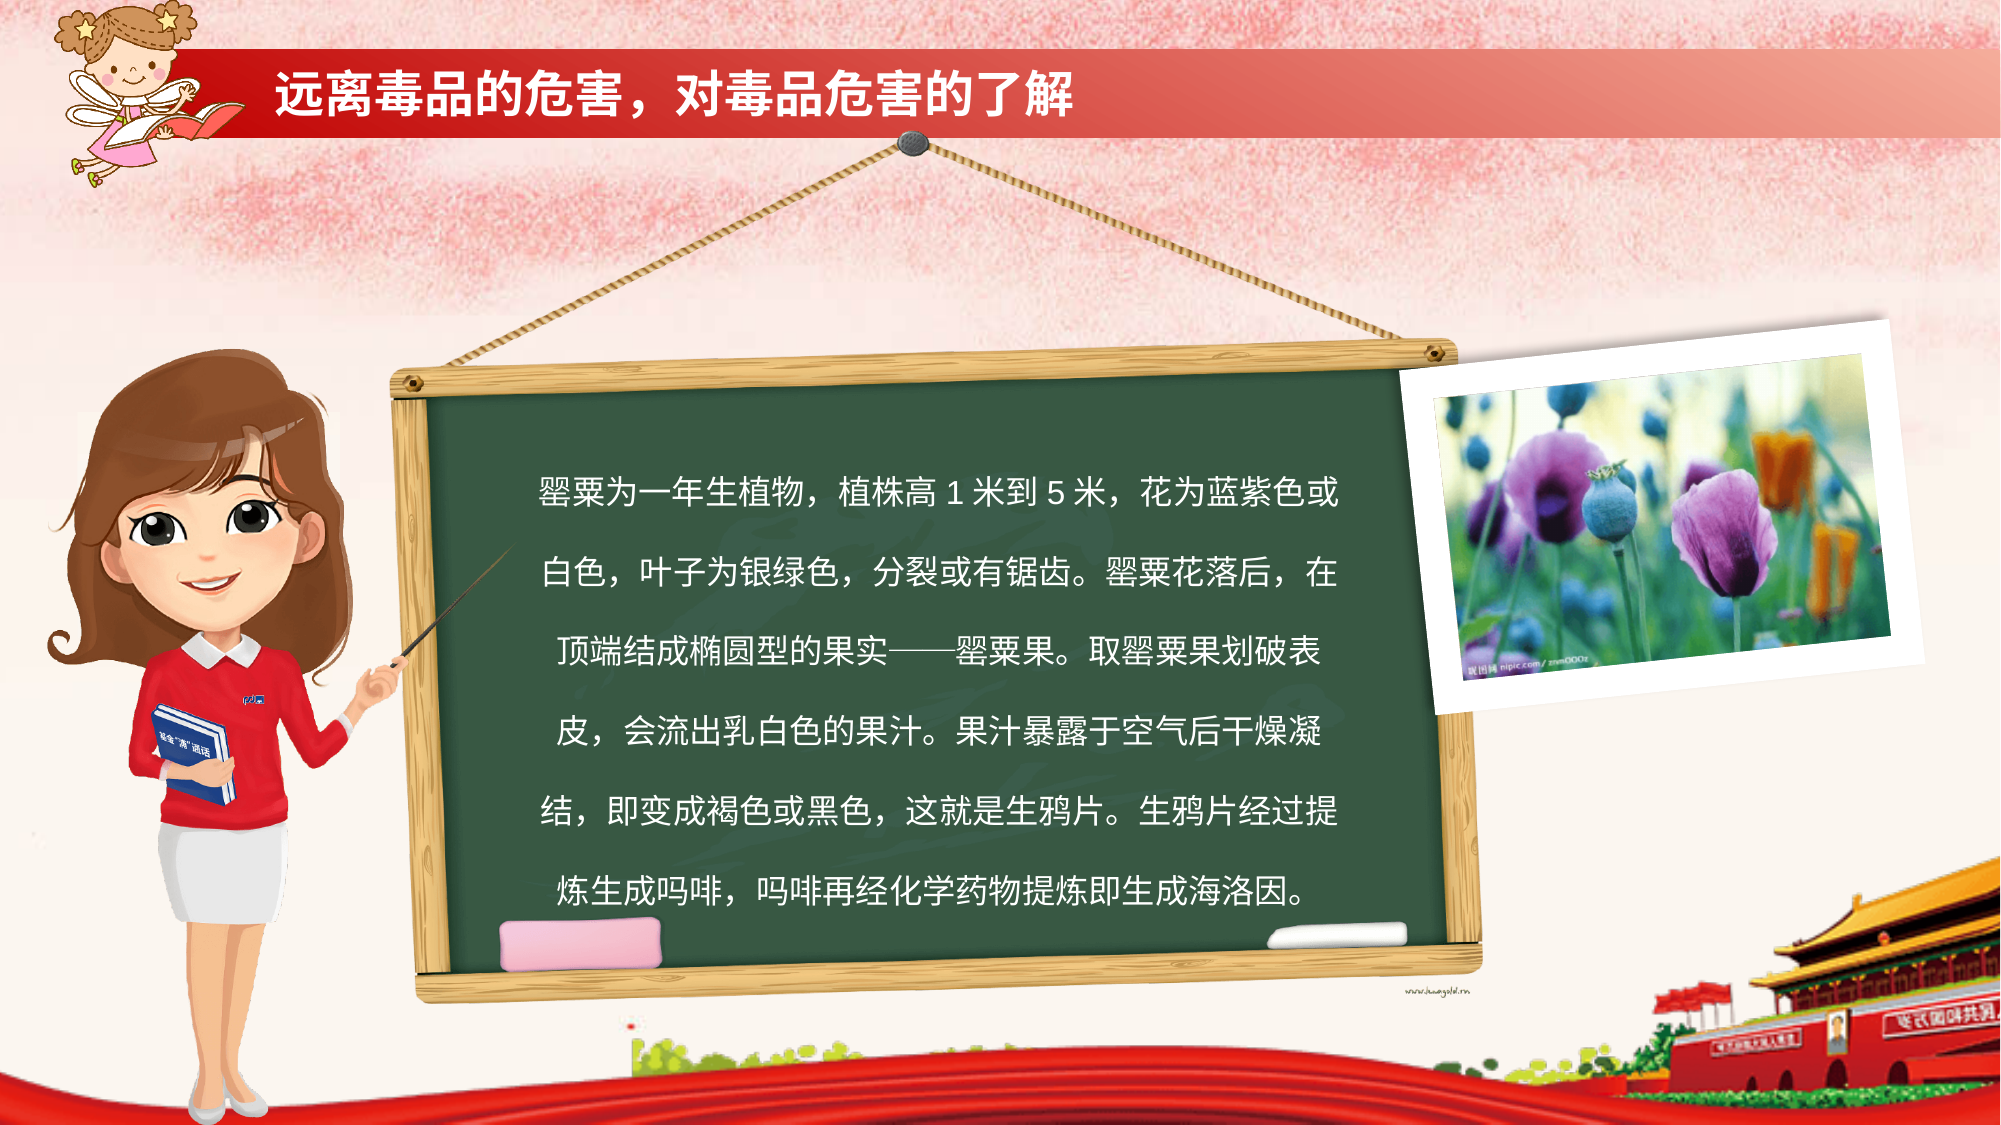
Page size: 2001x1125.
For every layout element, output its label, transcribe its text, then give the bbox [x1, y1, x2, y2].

text_box 远离毒品的危害，对毒品危害的了解 [187, 55, 1161, 130]
picture [0, 0, 2001, 1125]
